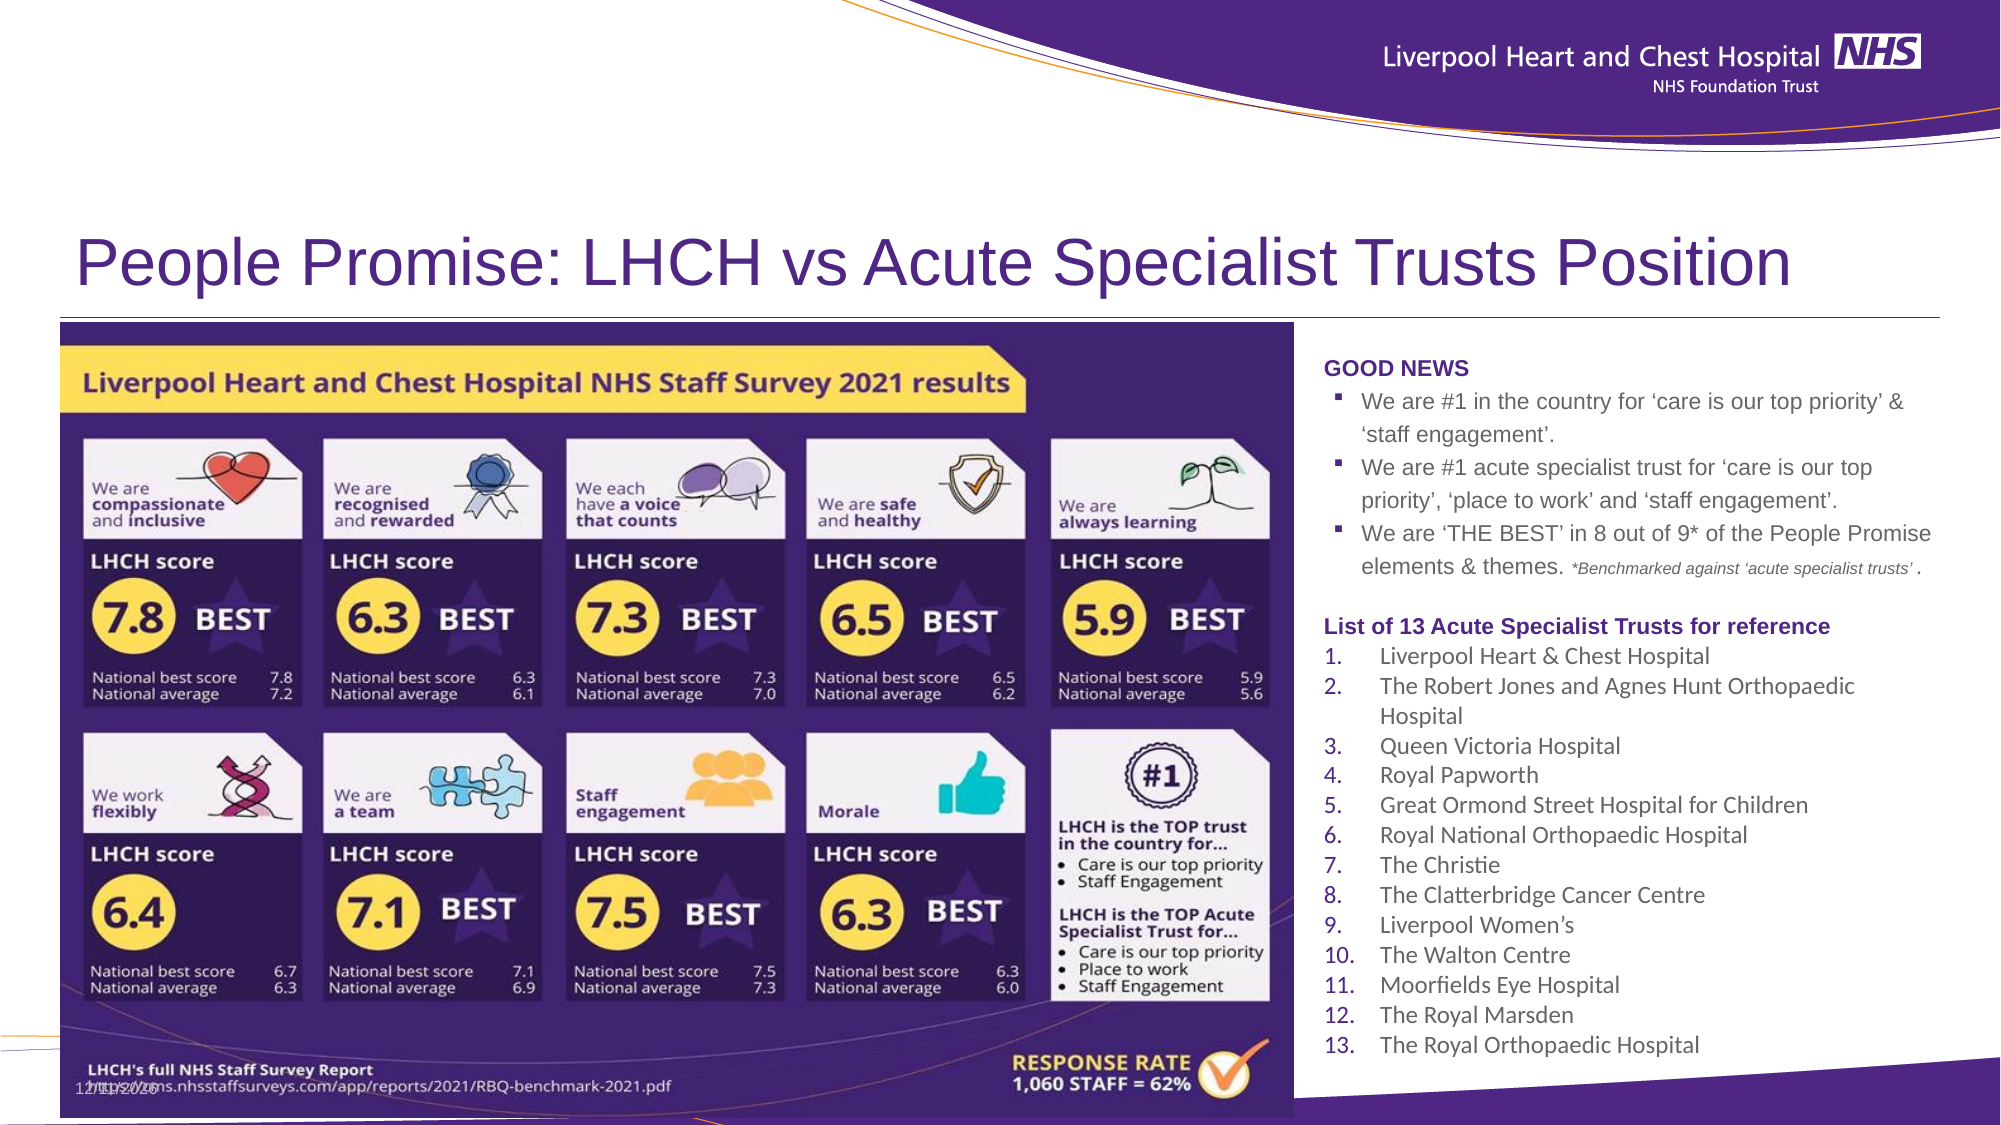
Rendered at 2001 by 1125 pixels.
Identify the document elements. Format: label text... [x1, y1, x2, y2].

list GOOD NEWS We are #1 in the country for ‘care is our top priority’ & ‘staff engagement’. We are #1 acute specialist trust for ‘care is our top priority’, ‘place to work’ and ‘staff engagement’. We are ‘THE BEST’ in 8 out of 9* of the People Promise elements & themes. *Benchmarked against ‘acute specialist trusts’ . List of 13 Acute Specialist Trusts for reference Liverpool Heart & Chest Hospital The Robert Jones and Agnes Hunt Orthopaedic Hospital Queen Victoria Hospital Royal Papworth Great Ormond Street Hospital for Children Royal National Orthopaedic Hospital The Christie The Clatterbridge Cancer Centre Liverpool Women’s The Walton Centre Moorfields Eye Hospital The Royal Marsden The Royal Orthopaedic Hospital [1308, 346, 1960, 879]
title People Promise: LHCH vs Acute Specialist Trusts Position [60, 169, 1940, 308]
picture [0, 0, 2001, 1125]
